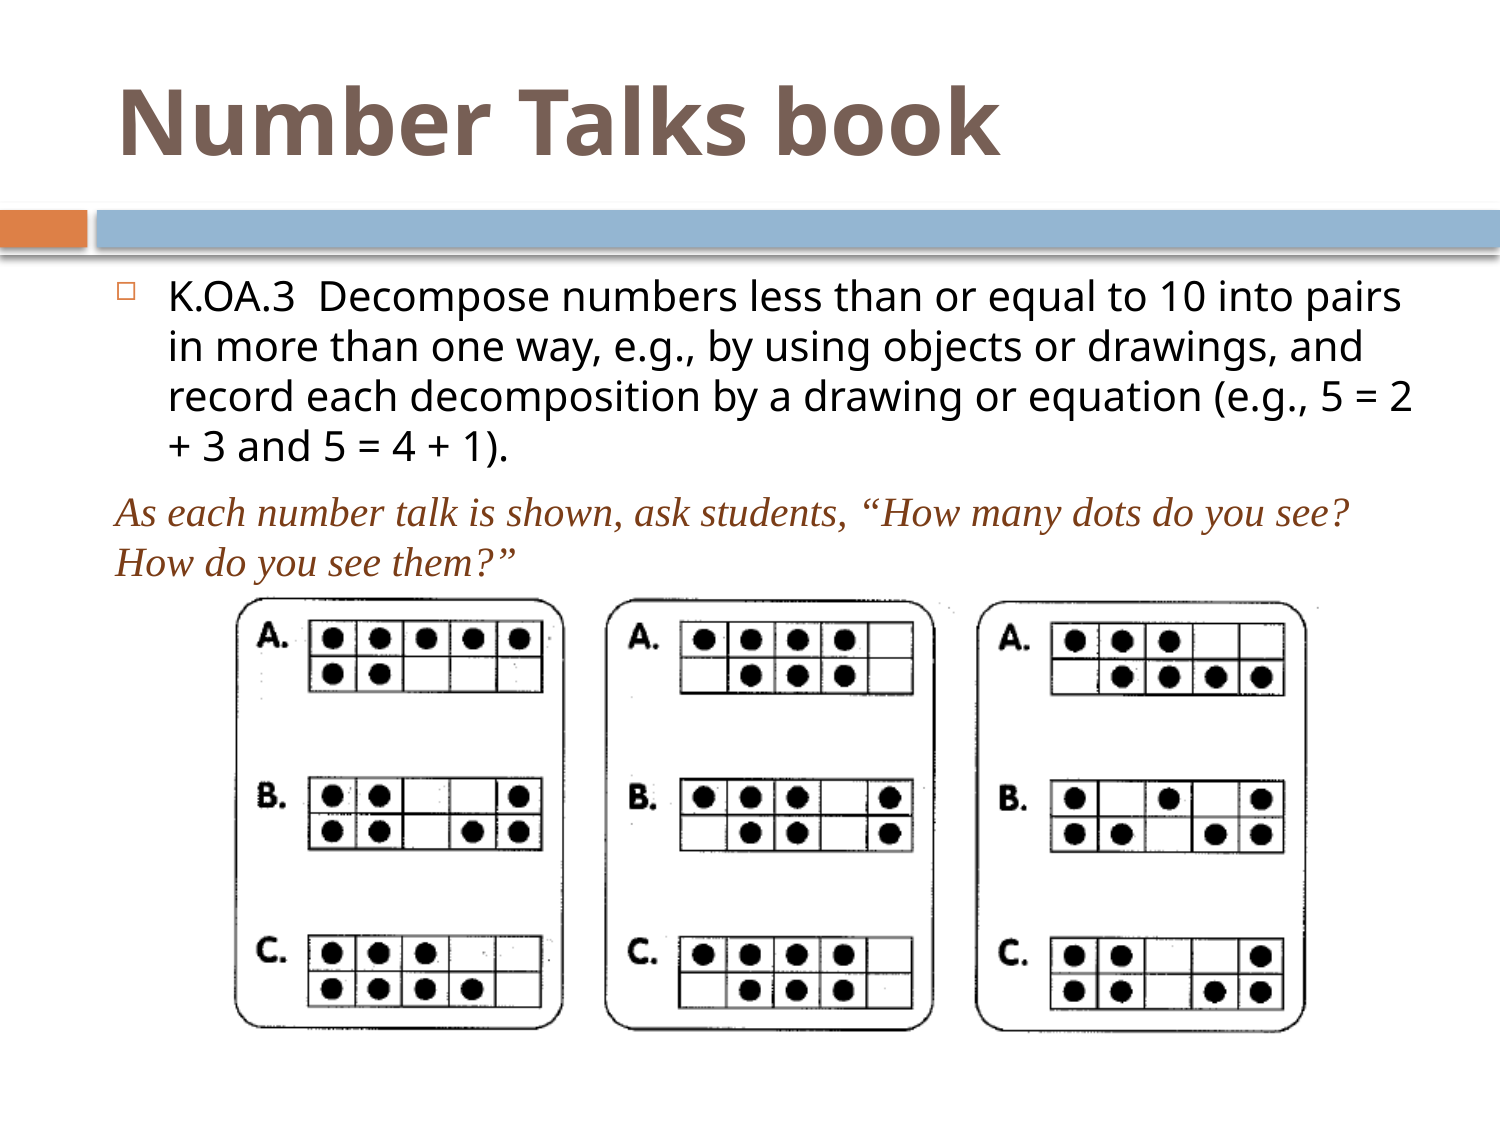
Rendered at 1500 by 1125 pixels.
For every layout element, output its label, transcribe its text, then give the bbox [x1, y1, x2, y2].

picture [224, 587, 1323, 1038]
list K.OA.3 Decompose numbers less than or equal to 10 into pairs in more than one way, e.g., by using objects or drawings, and record each decomposition by a drawing or equation (e.g., 5 = 2 + 3 and 5 = 4 + 1). As each number talk is shown, ask students, “How many dots do you see? How do you see them?” [100, 262, 1438, 1000]
title Number Talks book [100, 37, 1438, 200]
